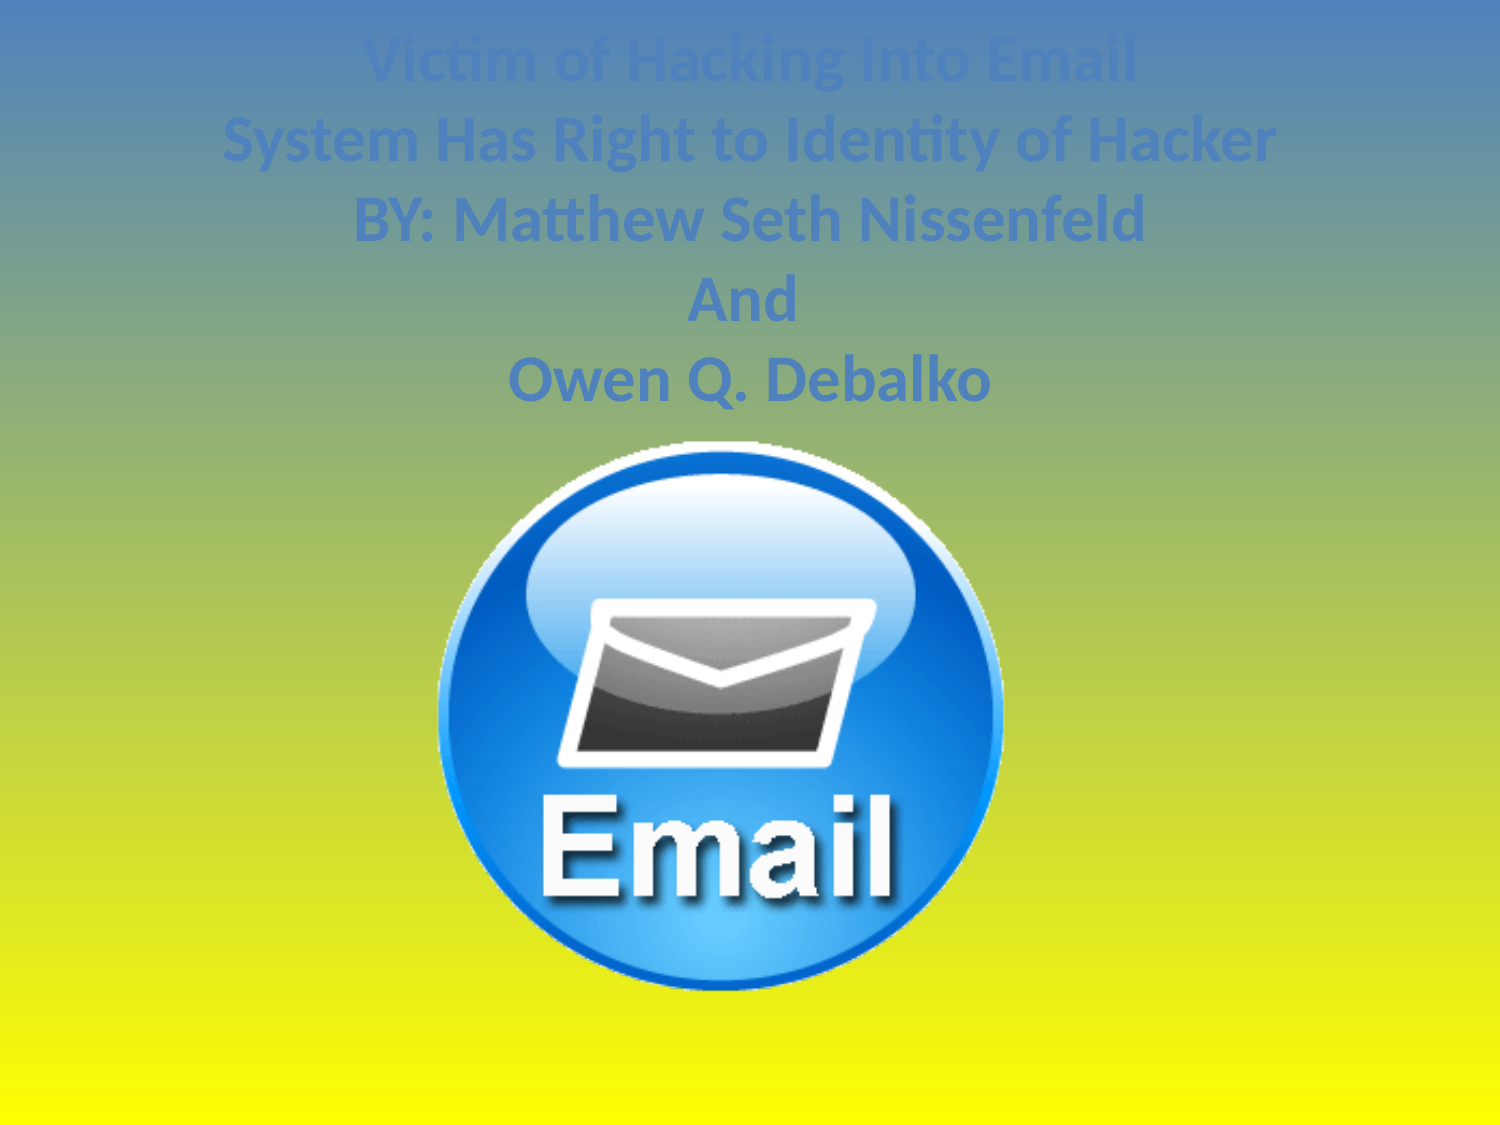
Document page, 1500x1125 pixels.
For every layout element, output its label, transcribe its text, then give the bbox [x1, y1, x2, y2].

text_box Victim of Hacking Into Email System Has Right to Identity of Hacker BY: Matthew Seth Nissenfeld And Owen Q. Debalko [207, 7, 1294, 423]
picture [387, 399, 1030, 1043]
